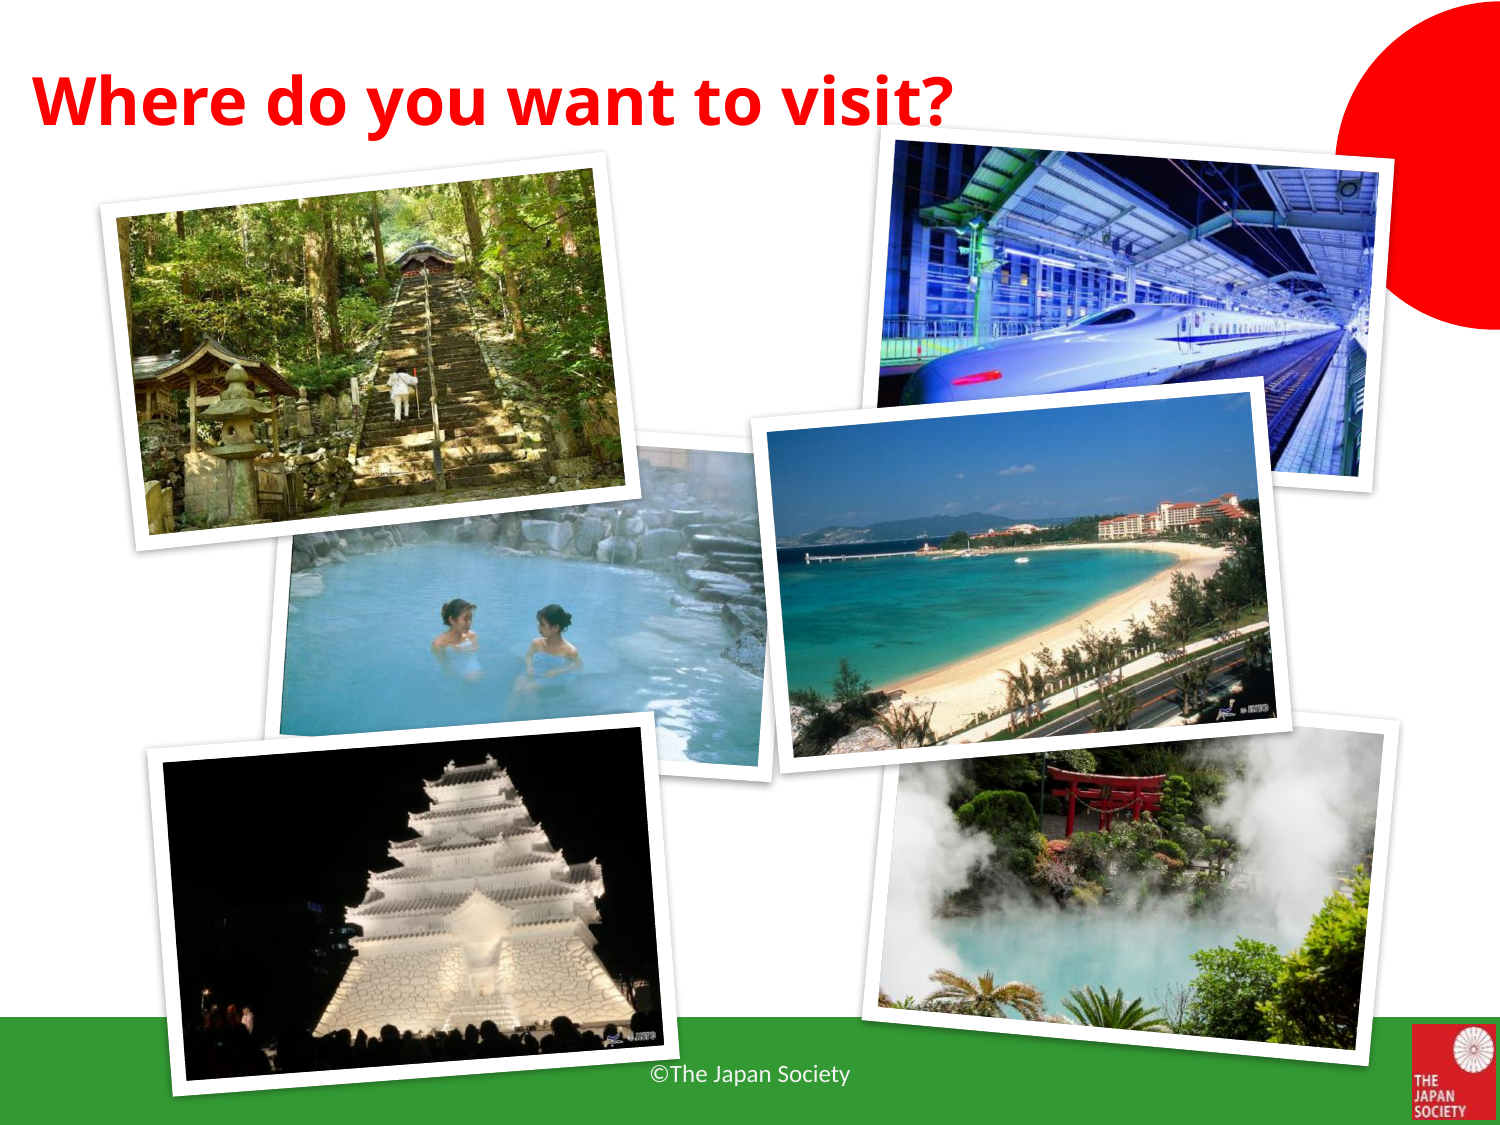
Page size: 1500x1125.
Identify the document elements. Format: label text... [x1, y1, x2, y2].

picture [1412, 1024, 1496, 1120]
text_box Where do you want to visit? [0, 51, 987, 146]
picture [117, 146, 1383, 1080]
